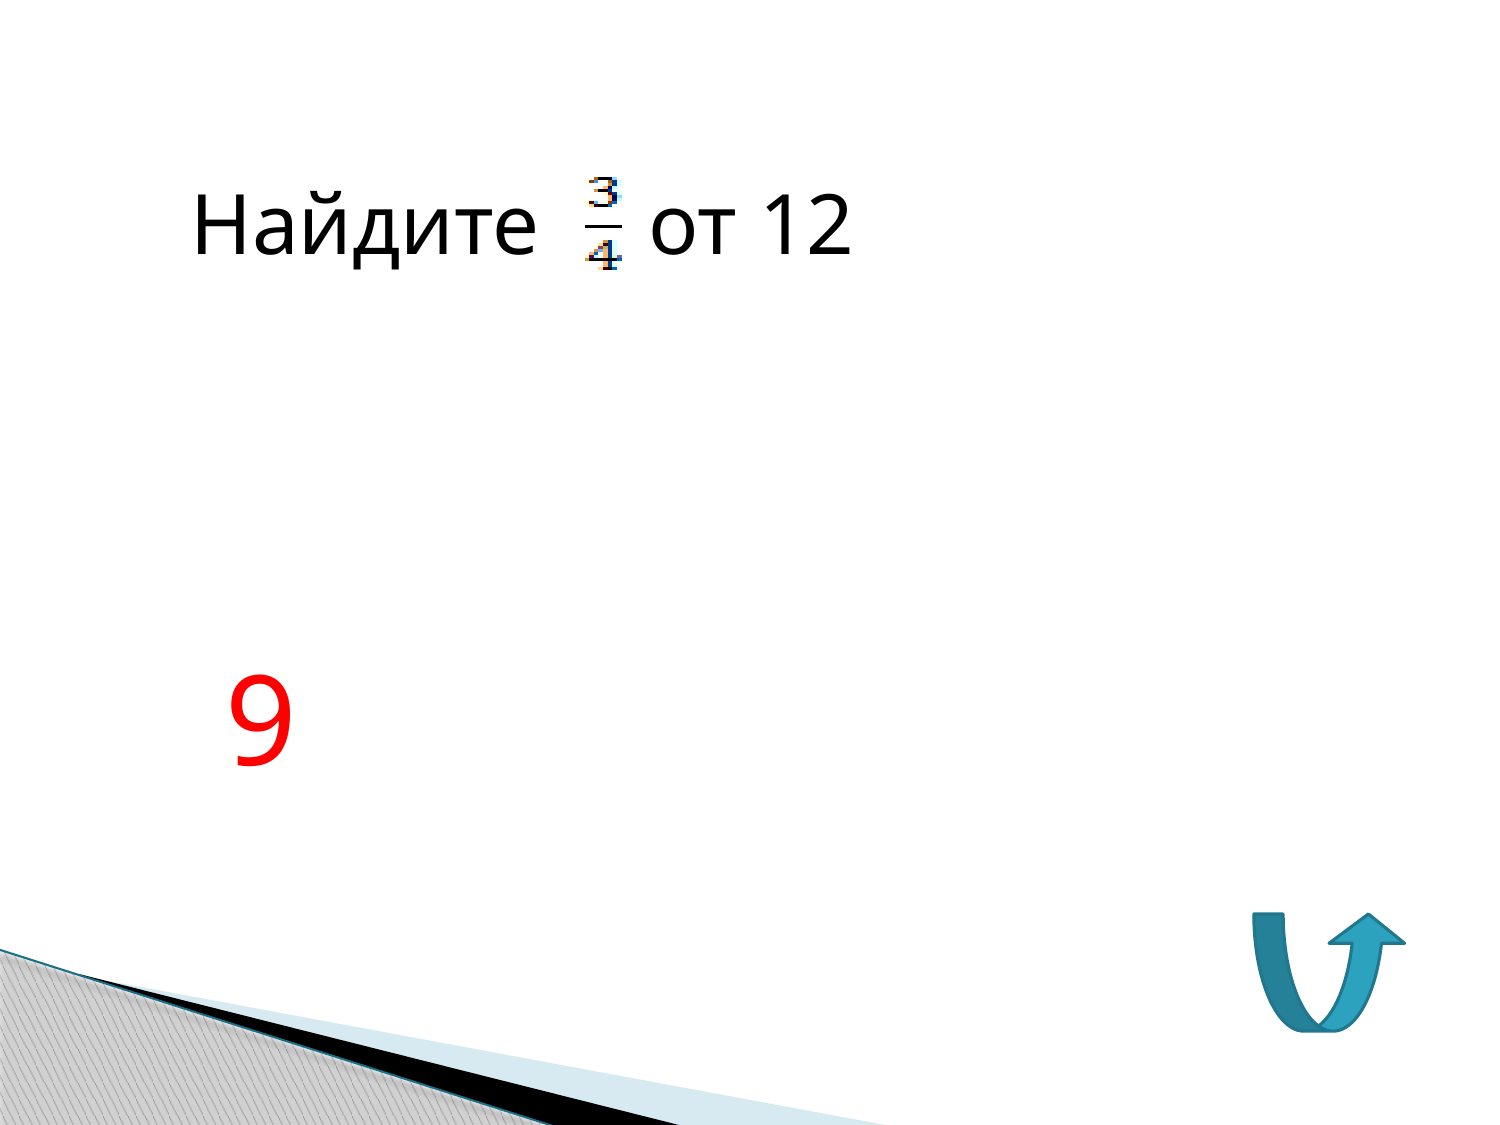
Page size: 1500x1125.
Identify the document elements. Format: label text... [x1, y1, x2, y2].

text_box Найдите от 12 [175, 164, 1313, 279]
text_box [1252, 912, 1407, 1033]
picture [585, 175, 622, 282]
text_box 9 [210, 632, 364, 798]
